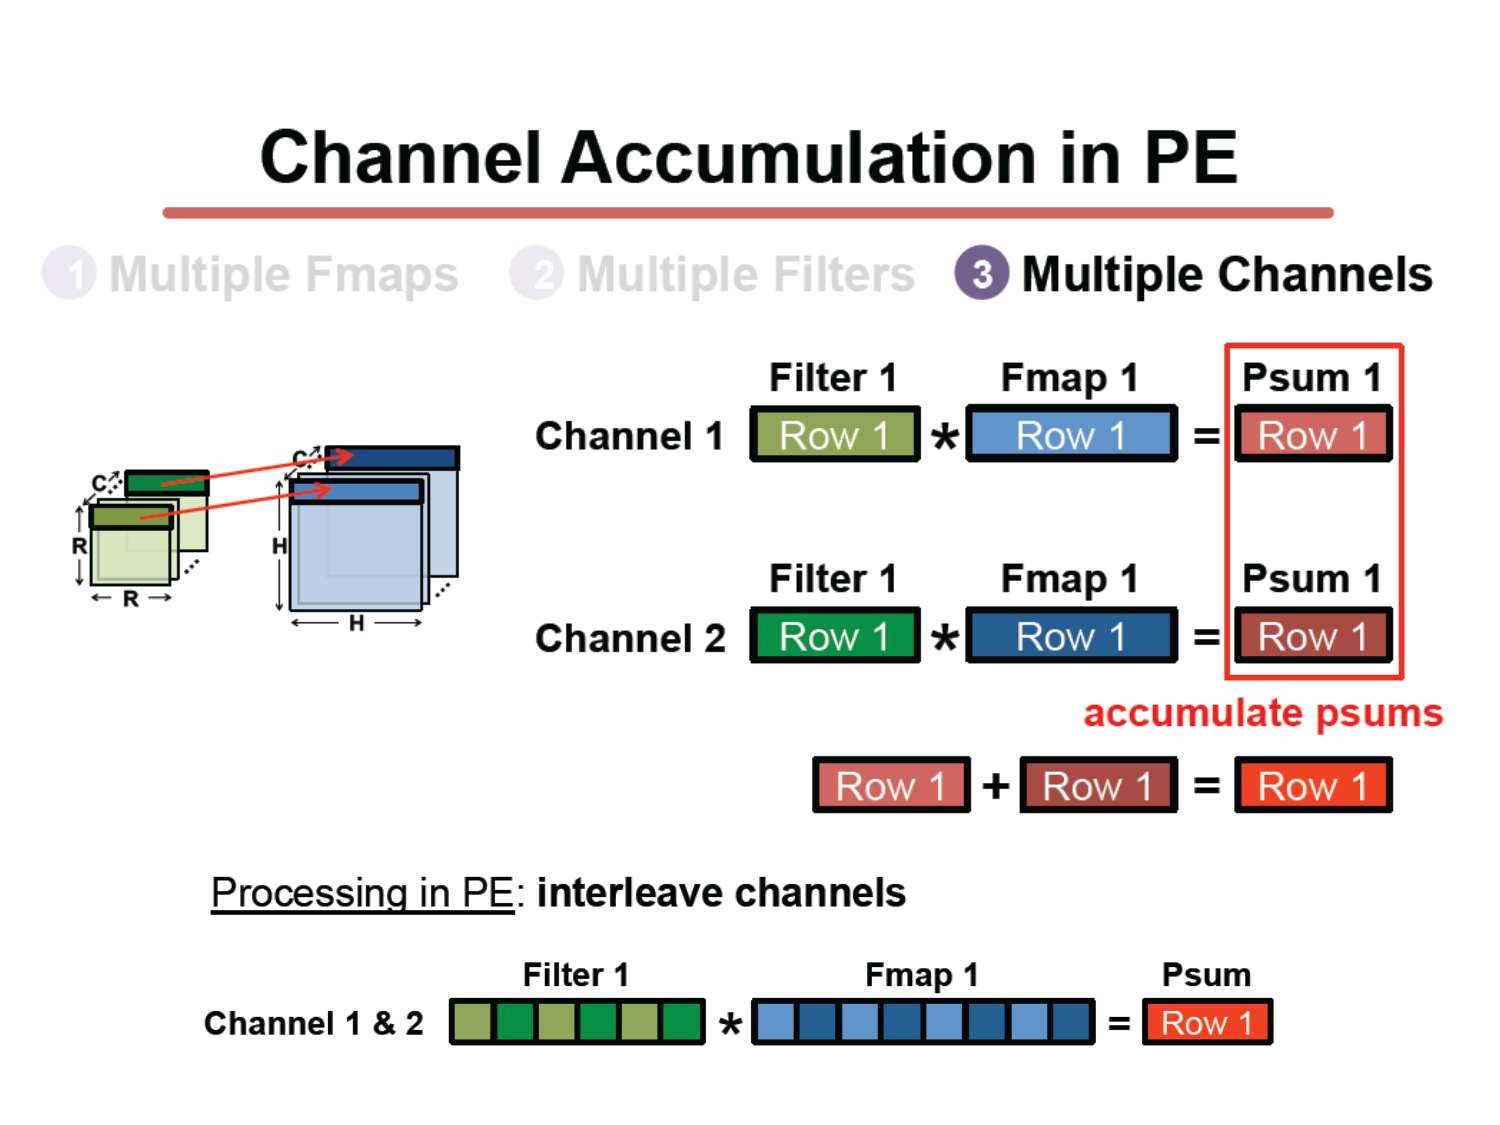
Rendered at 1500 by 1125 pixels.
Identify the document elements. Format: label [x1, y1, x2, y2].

picture [37, 99, 1451, 1124]
